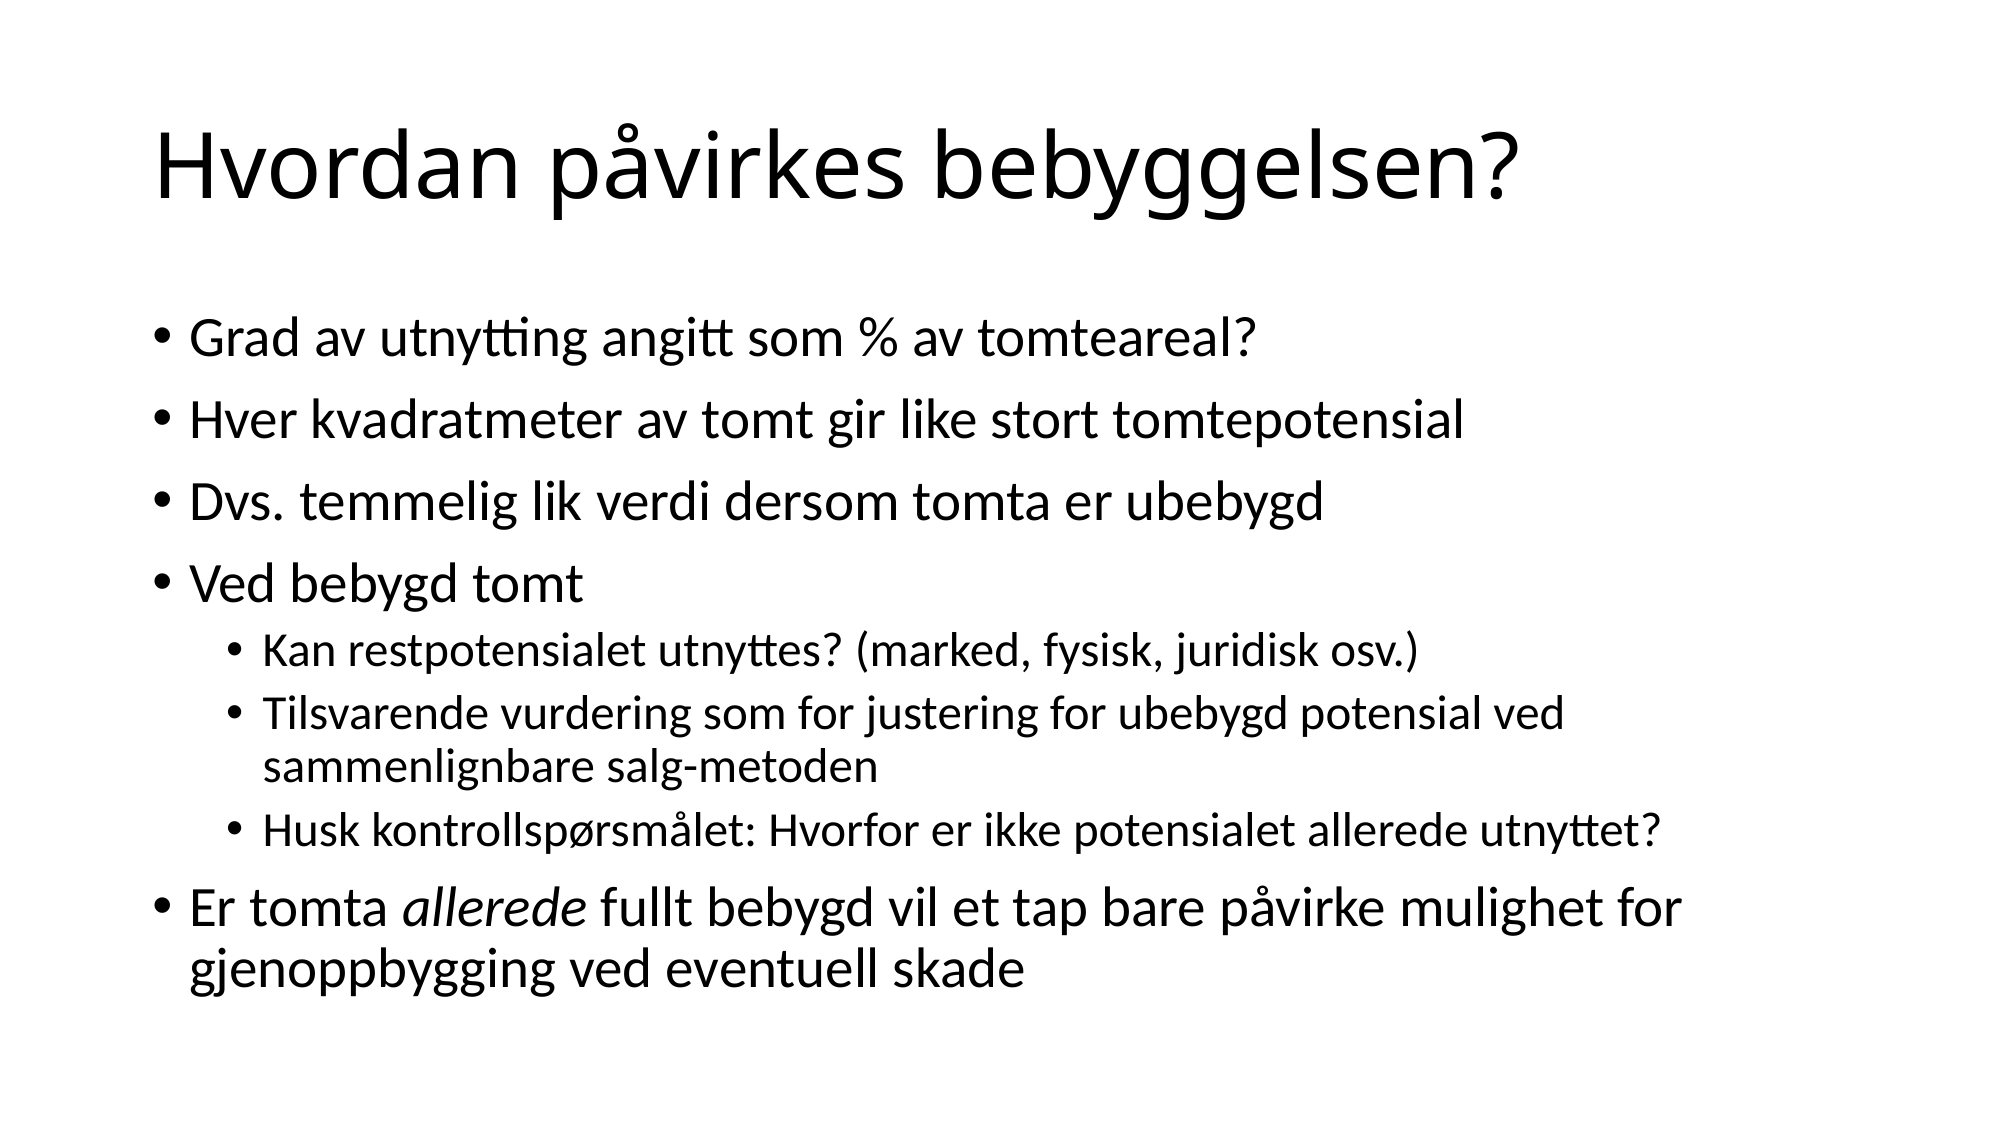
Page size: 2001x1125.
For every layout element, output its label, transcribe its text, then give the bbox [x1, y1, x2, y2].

list Grad av utnytting angitt som % av tomteareal? Hver kvadratmeter av tomt gir like stort tomtepotensial Dvs. temmelig lik verdi dersom tomta er ubebygd Ved bebygd tomt Kan restpotensialet utnyttes? (marked, fysisk, juridisk osv.) Tilsvarende vurdering som for justering for ubebygd potensial ved sammenlignbare salg-metoden Husk kontrollspørsmålet: Hvorfor er ikke potensialet allerede utnyttet? Er tomta allerede fullt bebygd vil et tap bare påvirke mulighet for gjenoppbygging ved eventuell skade [137, 299, 1863, 1014]
title Hvordan påvirkes bebyggelsen? [137, 59, 1863, 278]
